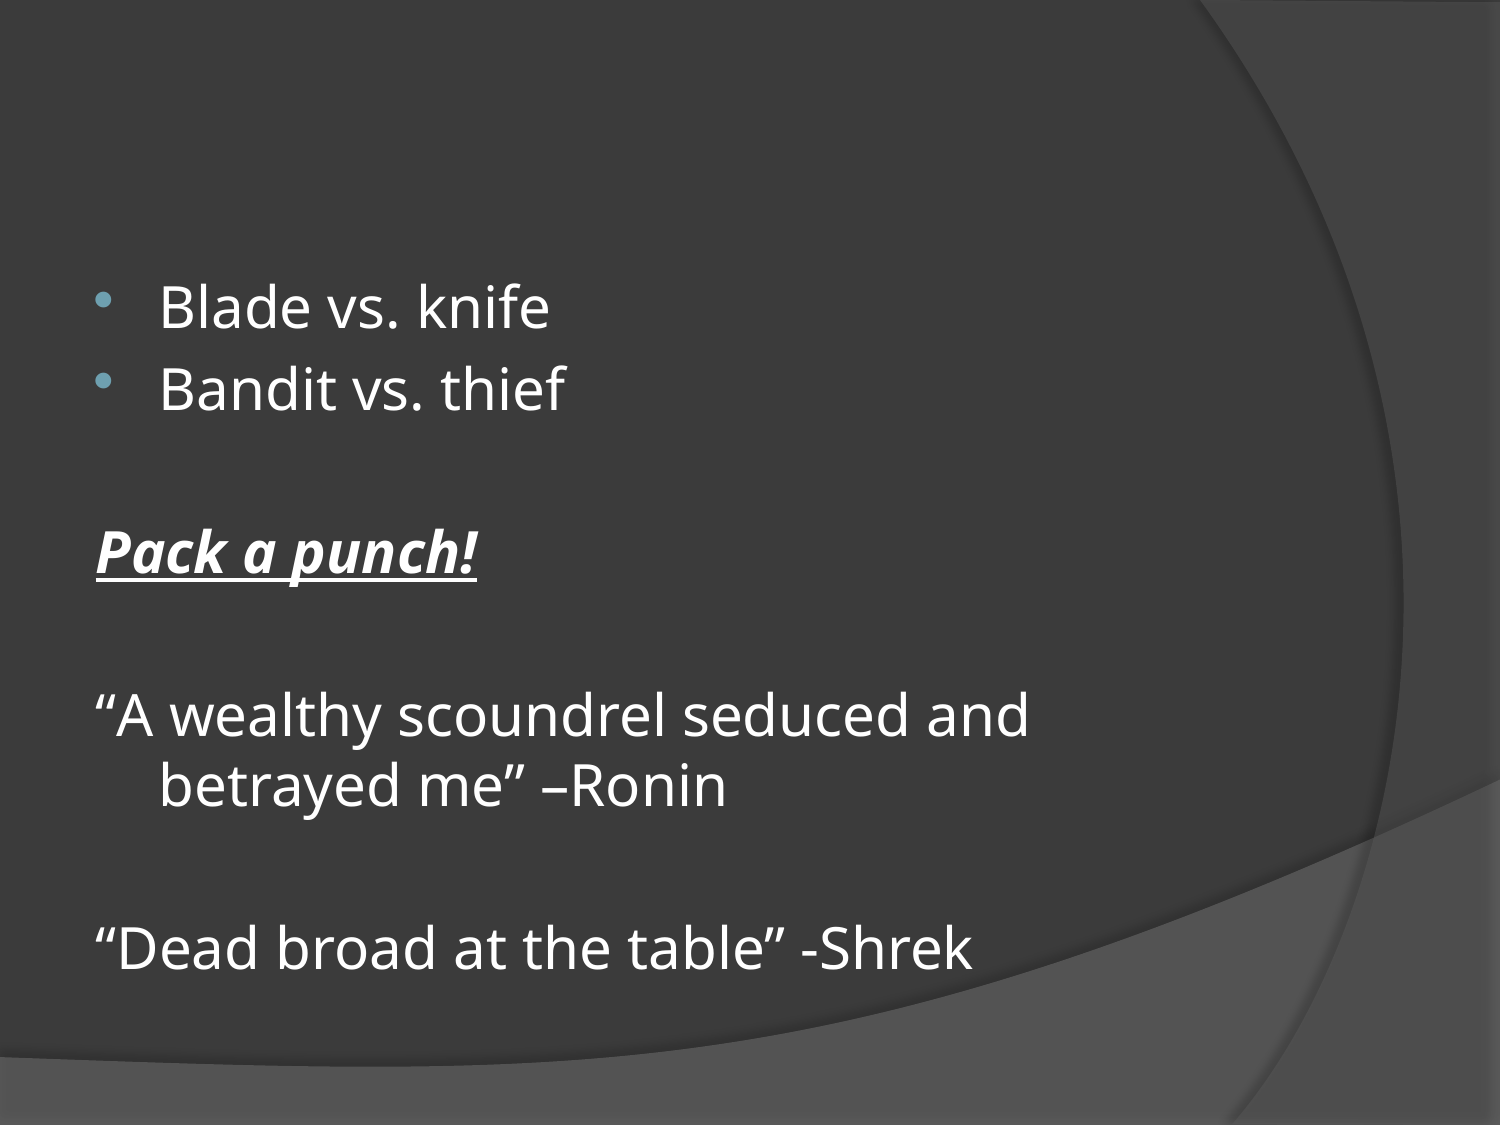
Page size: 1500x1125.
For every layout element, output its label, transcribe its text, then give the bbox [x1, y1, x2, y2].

list Blade vs. knife Bandit vs. thief Pack a punch! “A wealthy scoundrel seduced and betrayed me” –Ronin “Dead broad at the table” -Shrek [75, 262, 1300, 1005]
